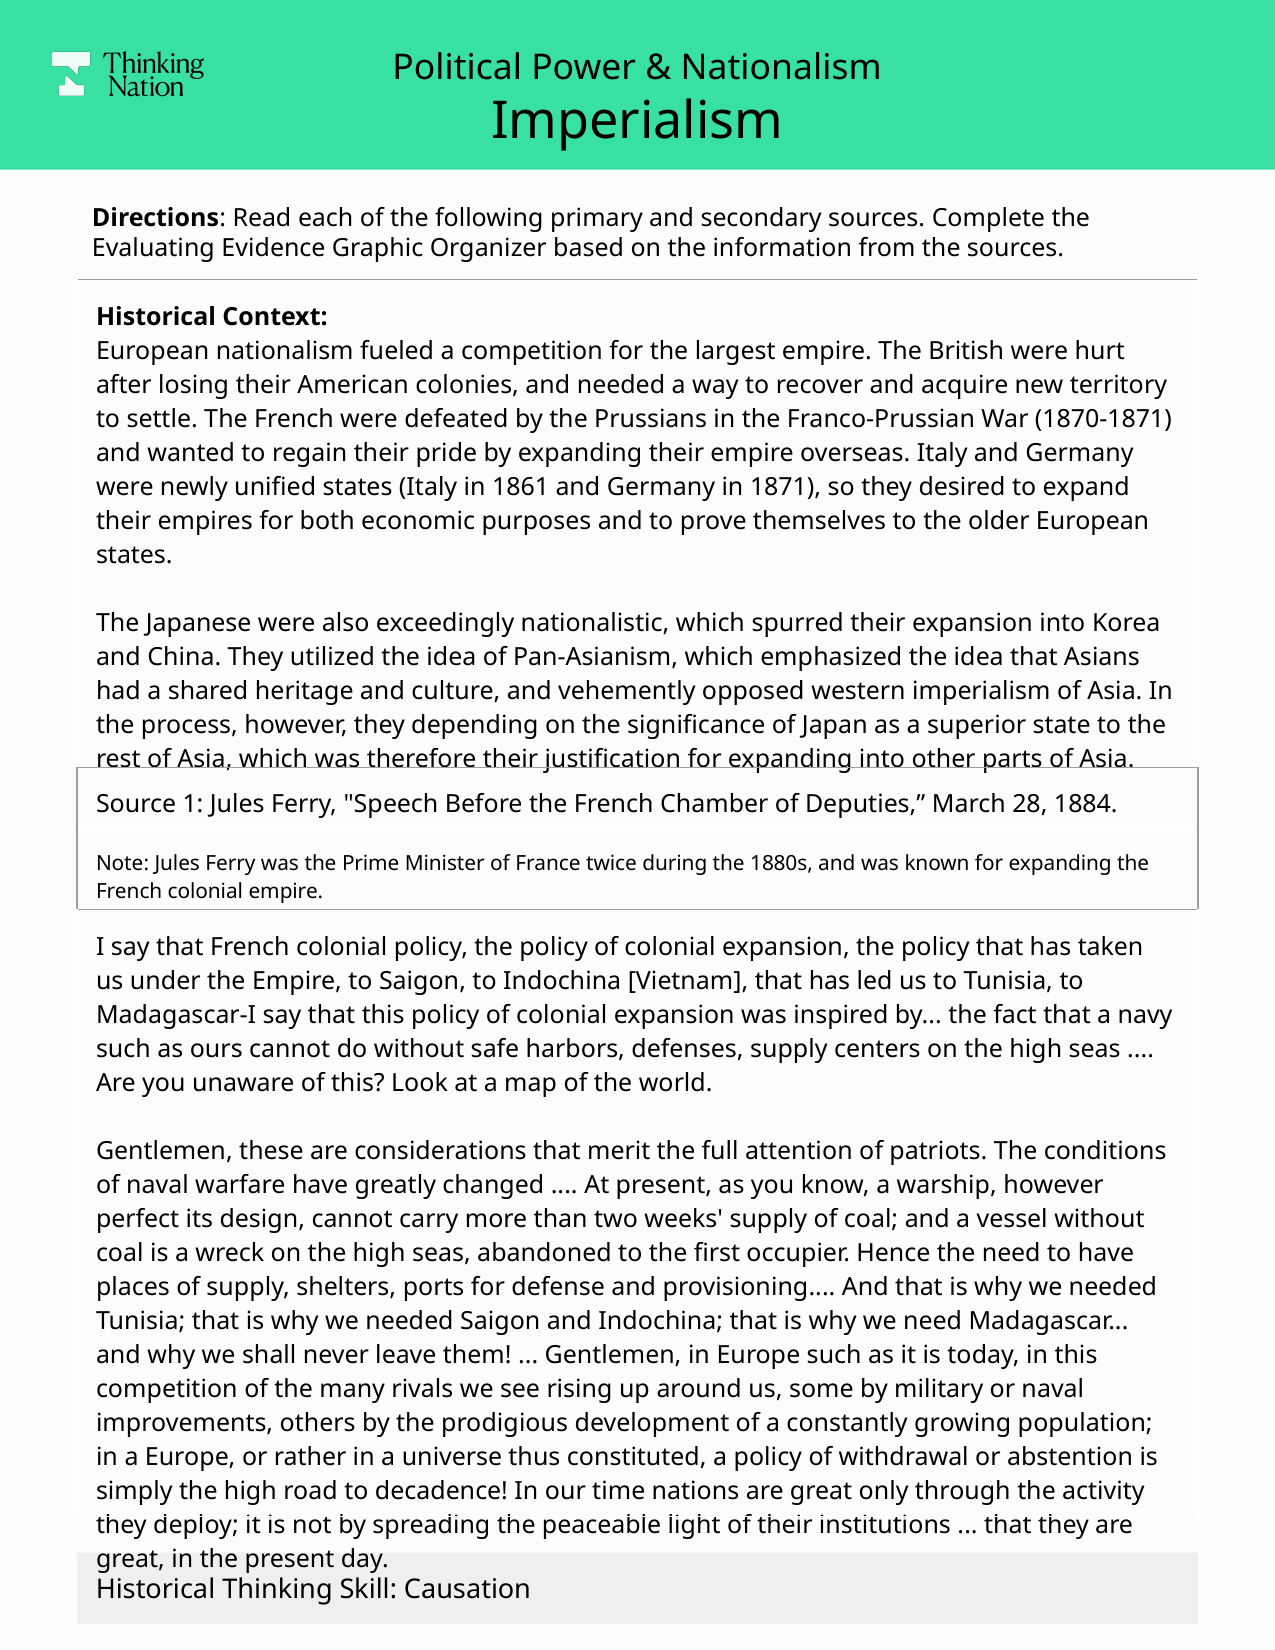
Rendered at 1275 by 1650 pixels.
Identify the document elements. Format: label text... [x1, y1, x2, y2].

text_box Directions: Read each of the following primary and secondary sources. Complete the Evaluating Evidence Graphic Organizer based on the information from the sources. [76, 186, 1198, 277]
picture [35, 37, 210, 110]
text_box Historical Thinking Skill: Causation [76, 1552, 1198, 1625]
table_header Historical Context: European nationalism fueled a competition for the largest empire. The British were hurt after losing their American colonies, and needed a way to recover and acquire new territory to settle. The French were defeated by the Prussians in the Franco-Prussian War (1870-1871) and wanted to regain their pride by expanding their empire overseas. Italy and Germany were newly unified states (Italy in 1861 and Germany in 1871), so they desired to expand their empires for both economic purposes and to prove themselves to the older European states. The Japanese were also exceedingly nationalistic, which spurred their expansion into Korea and China. They utilized the idea of Pan-Asianism, which emphasized the idea that Asians had a shared heritage and culture, and vehemently opposed western imperialism of Asia. In the process, however, they depending on the significance of Japan as a superior state to the rest of Asia, which was therefore their justification for expanding into other parts of Asia. [78, 280, 1197, 767]
table_cell I say that French colonial policy, the policy of colonial expansion, the policy that has taken us under the Empire, to Saigon, to Indochina [Vietnam], that has led us to Tunisia, to Madagascar-I say that this policy of colonial expansion was inspired by... the fact that a navy such as ours cannot do without safe harbors, defenses, supply centers on the high seas .... Are you unaware of this? Look at a map of the world. Gentlemen, these are considerations that merit the full attention of patriots. The conditions of naval warfare have greatly changed .... At present, as you know, a warship, however perfect its design, cannot carry more than two weeks' supply of coal; and a vessel without coal is a wreck on the high seas, abandoned to the first occupier. Hence the need to have places of supply, shelters, ports for defense and provisioning.... And that is why we needed Tunisia; that is why we needed Saigon and Indochina; that is why we need Madagascar... and why we shall never leave them! ... Gentlemen, in Europe such as it is today, in this competition of the many rivals we see rising up around us, some by military or naval improvements, others by the prodigious development of a constantly growing population; in a Europe, or rather in a universe thus constituted, a policy of withdrawal or abstention is simply the high road to decadence! In our time nations are great only through the activity they deploy; it is not by spreading the peaceable light of their institutions ... that they are great, in the present day. [78, 910, 1197, 1516]
text_box Political Power & Nationalism Imperialism [0, 0, 1275, 170]
table_header Source 1: Jules Ferry, "Speech Before the French Chamber of Deputies,” March 28, 1884. Note: Jules Ferry was the Prime Minister of France twice during the 1880s, and was known for expanding the French colonial empire. [78, 768, 1197, 909]
